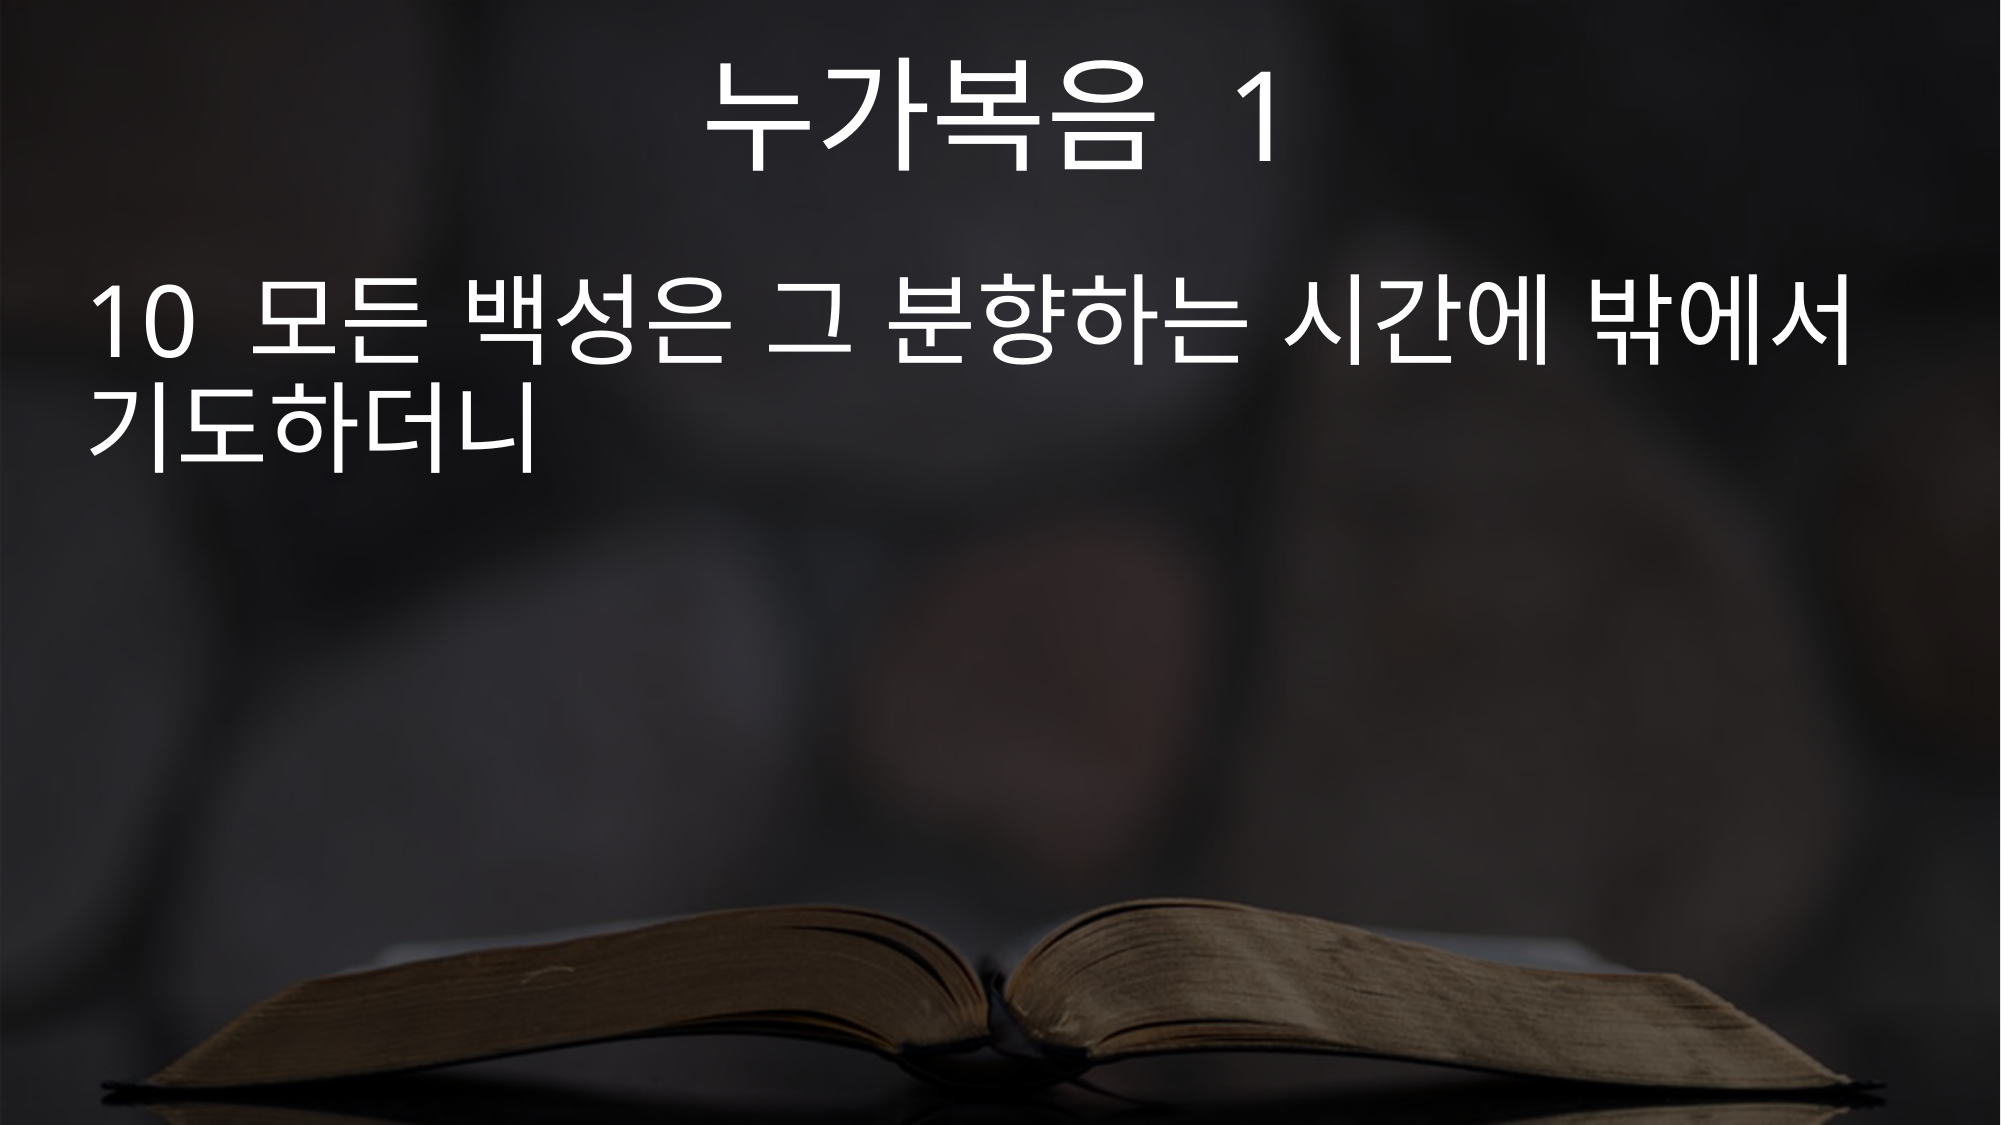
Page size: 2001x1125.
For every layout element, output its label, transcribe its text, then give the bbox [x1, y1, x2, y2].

list 10 모든 백성은 그 분향하는 시간에 밖에서 기도하더니 [69, 263, 1953, 423]
footer 누가복음 1 [0, 32, 2000, 192]
picture [0, 0, 2001, 1125]
